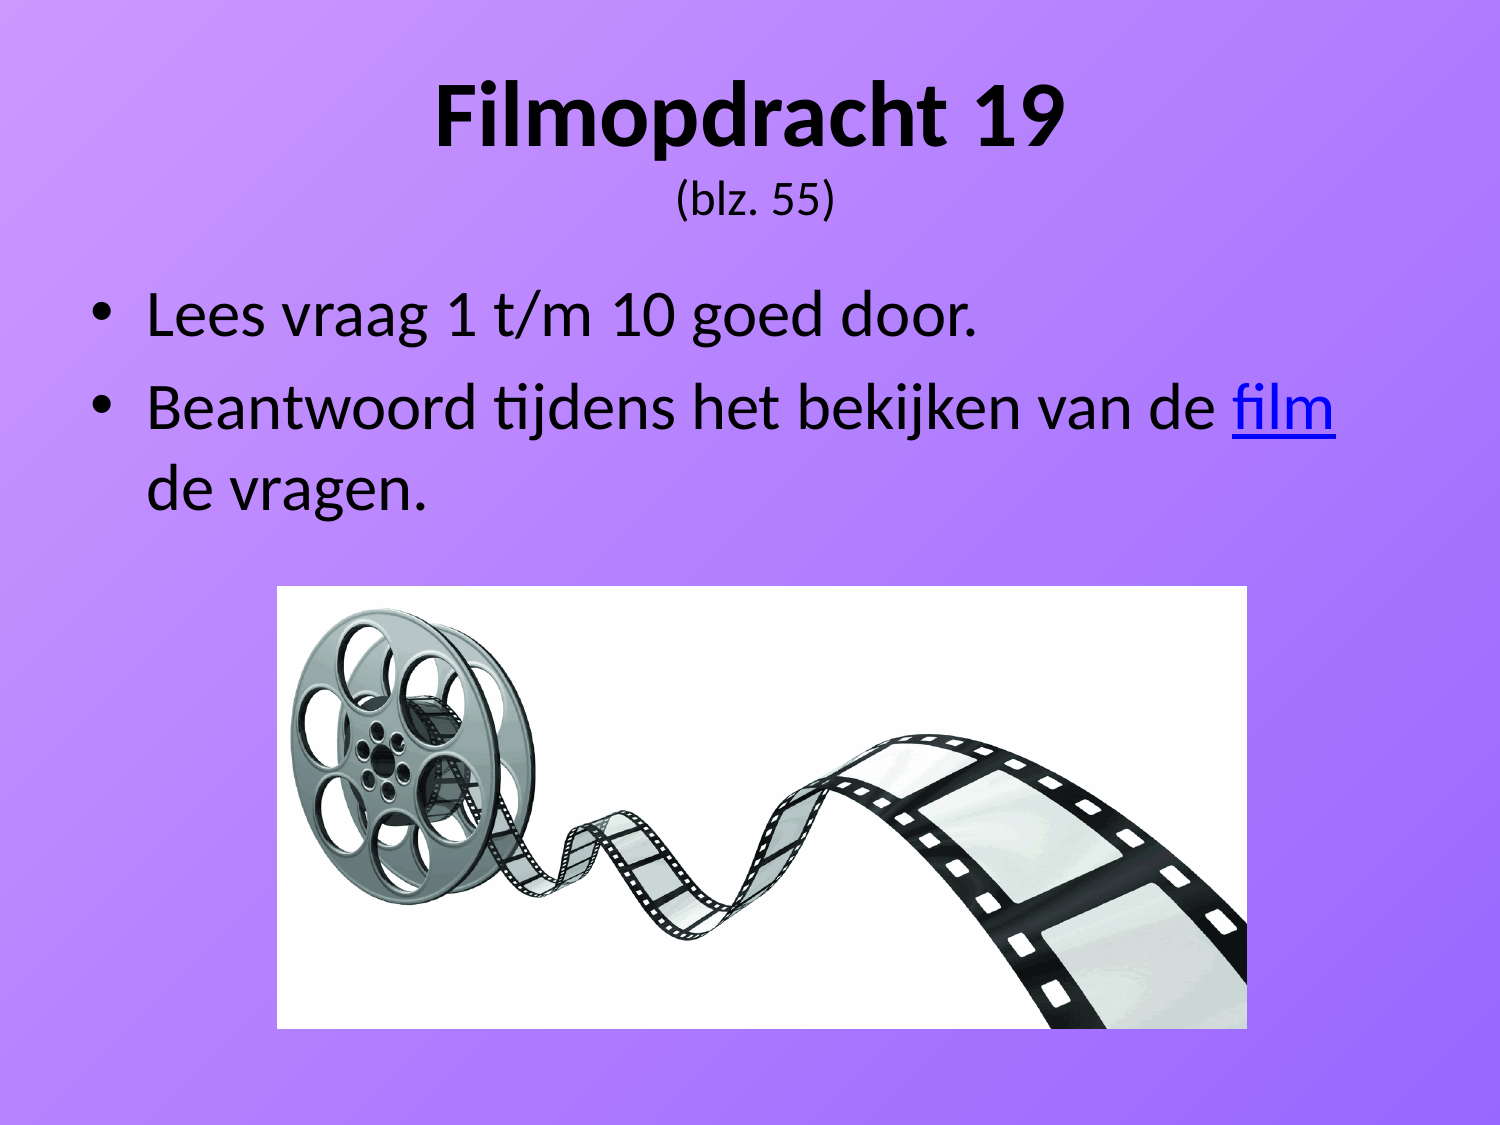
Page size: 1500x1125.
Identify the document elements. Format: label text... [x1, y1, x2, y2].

title Filmopdracht 19 (blz. 55) [75, 45, 1425, 233]
picture [277, 585, 1247, 1029]
list Lees vraag 1 t/m 10 goed door. Beantwoord tijdens het bekijken van de film de vragen. [75, 262, 1425, 1005]
